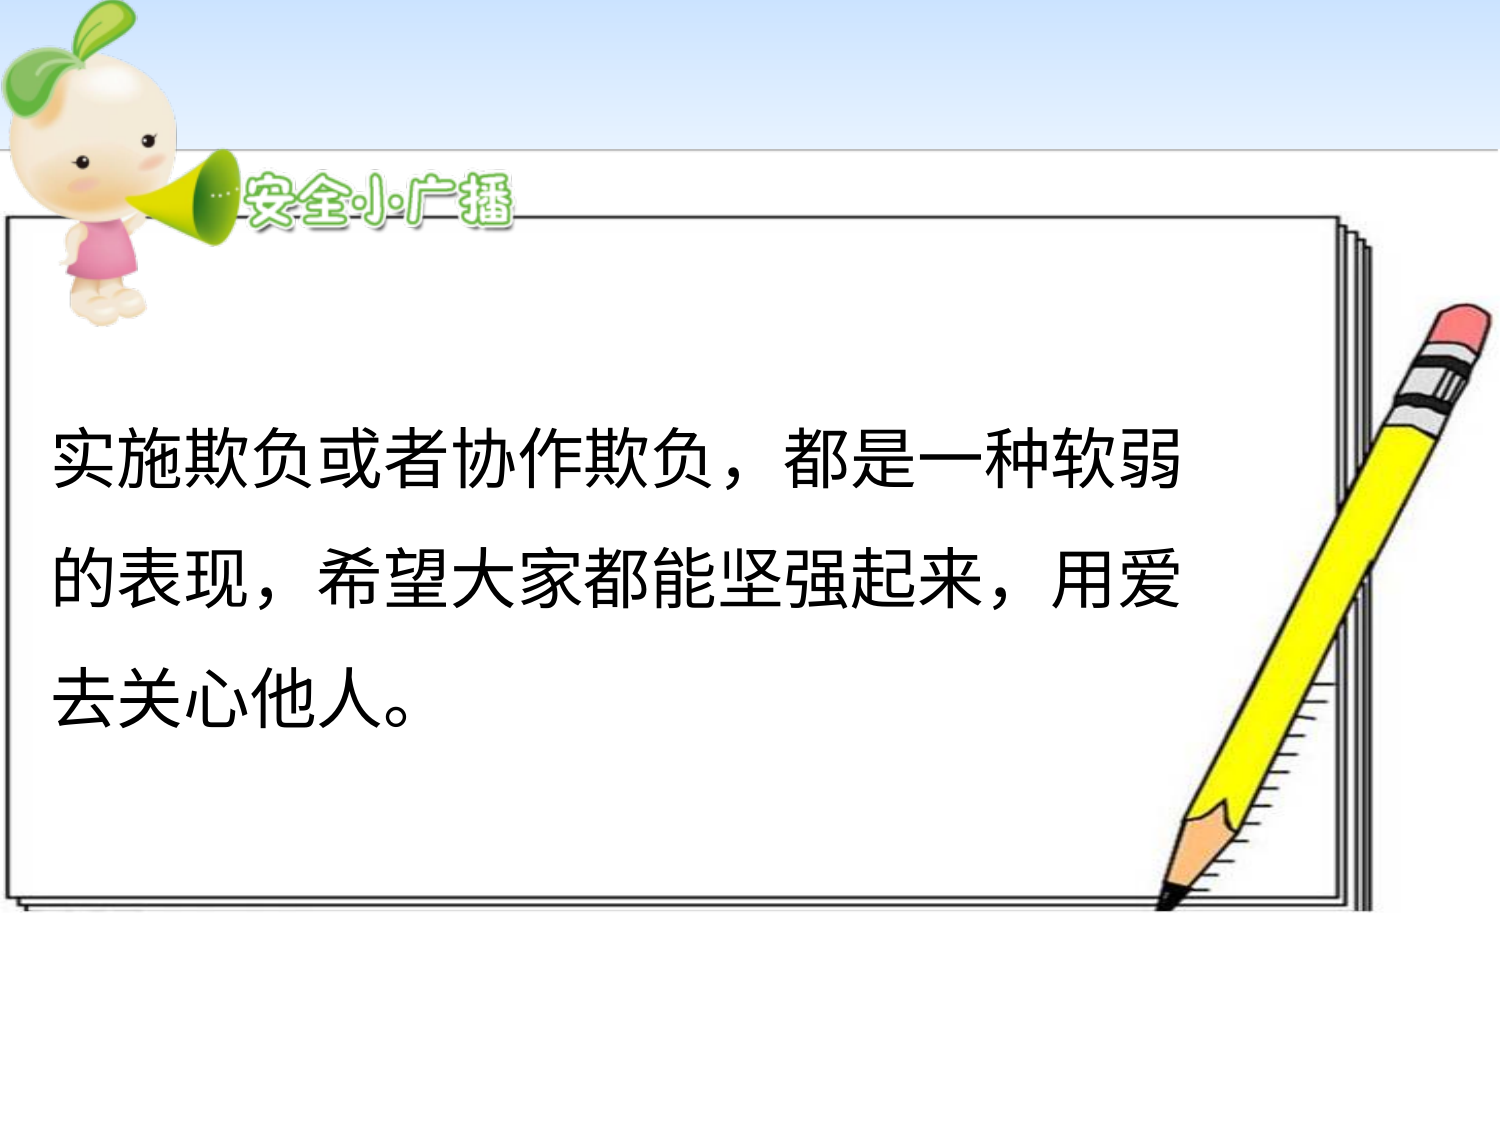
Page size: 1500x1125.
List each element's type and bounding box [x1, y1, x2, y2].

picture [0, 0, 1500, 914]
